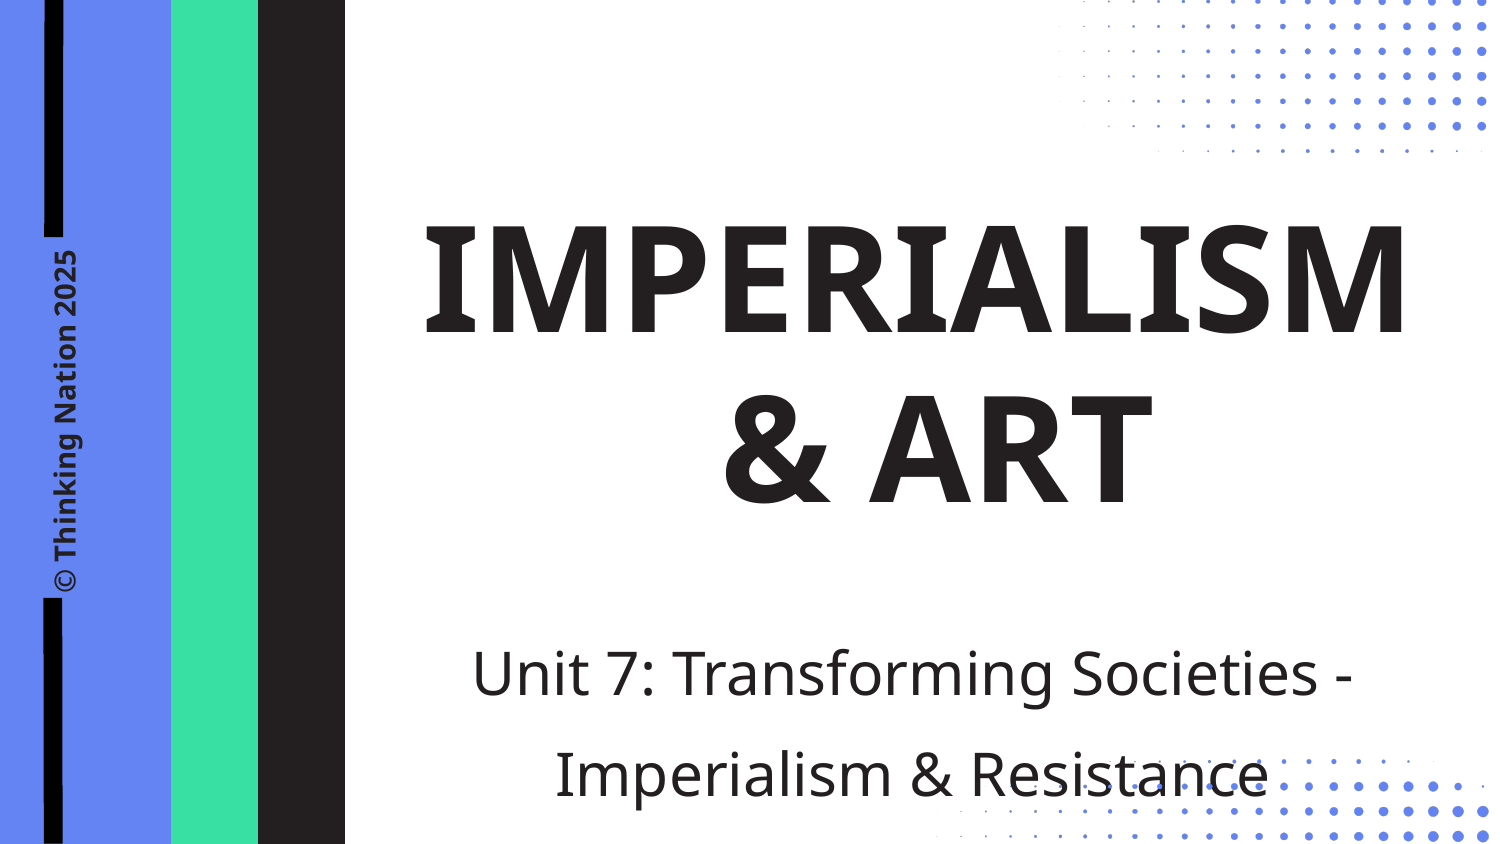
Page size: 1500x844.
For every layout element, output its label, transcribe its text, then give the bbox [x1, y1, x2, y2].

text_box IMPERIALISM & ART [360, 196, 1500, 537]
text_box [1034, 0, 1500, 153]
text_box [911, 759, 1500, 844]
text_box Unit 7: Transforming Societies - Imperialism & Resistance [395, 606, 1432, 809]
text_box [0, 0, 346, 844]
